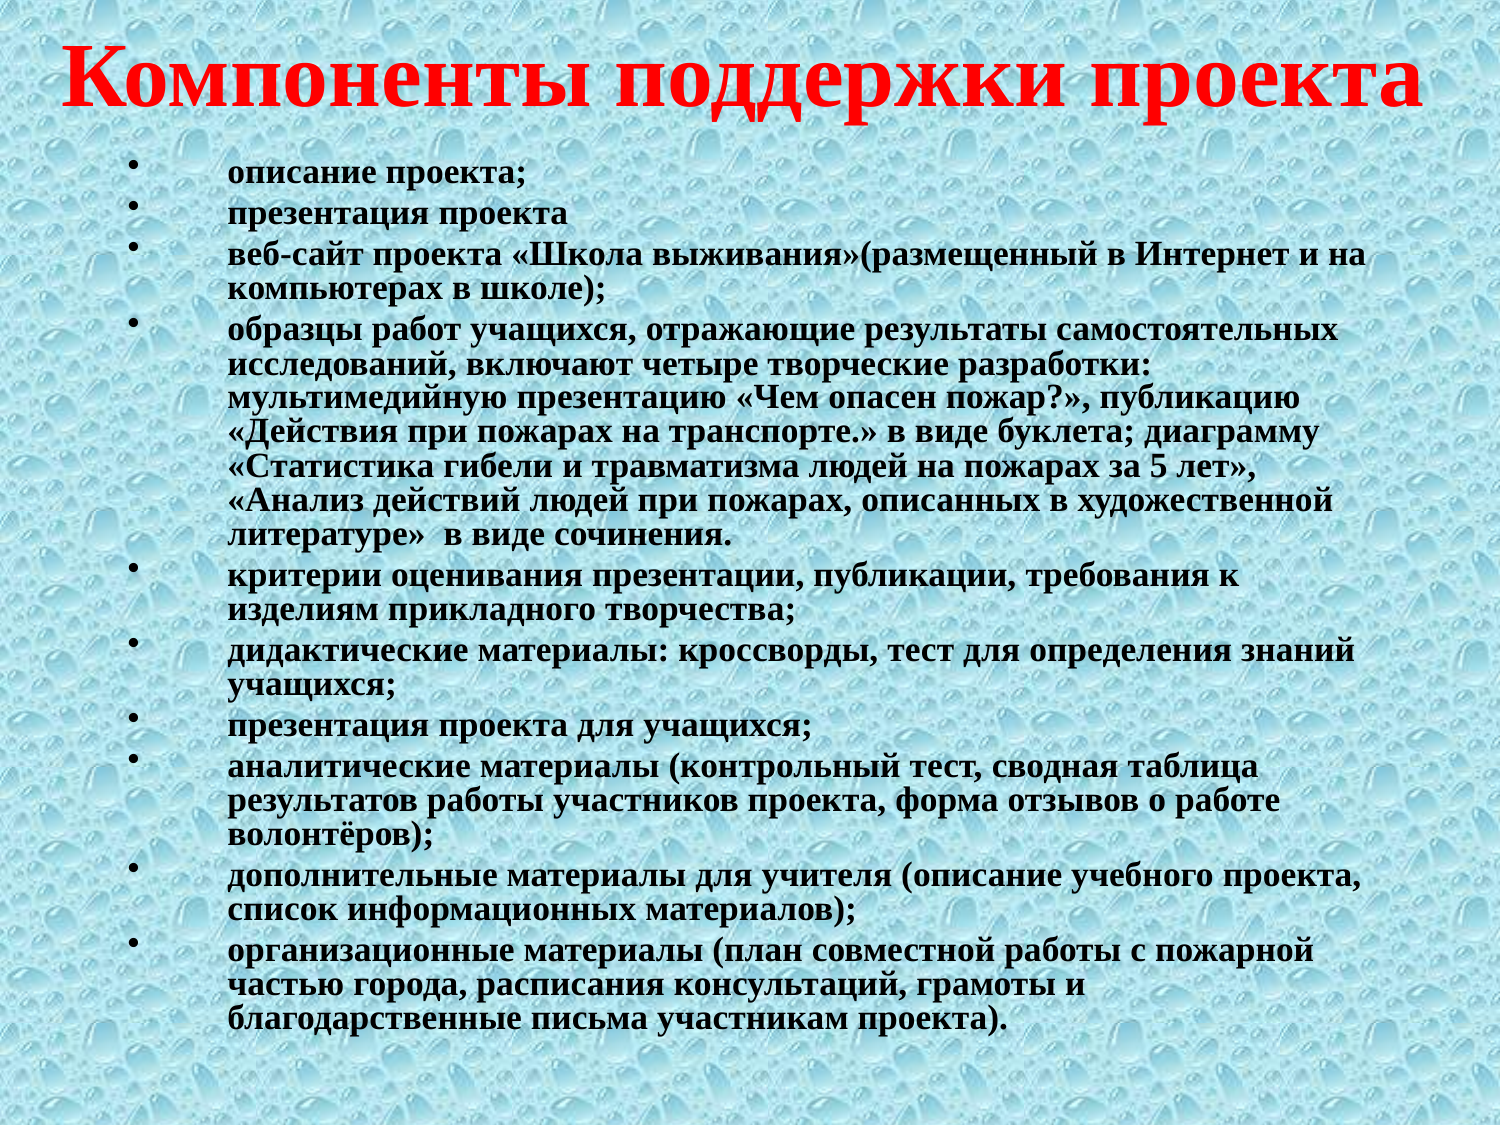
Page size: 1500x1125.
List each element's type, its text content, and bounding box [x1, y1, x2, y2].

title Компоненты поддержки проекта [40, 0, 1448, 139]
list описание проекта; презентация проекта веб-сайт проекта «Школа выживания»(размещенный в Интернет и на компьютерах в школе); образцы работ учащихся, отражающие результаты самостоятельных исследований, включают четыре творческие разработки: мультимедийную презентацию «Чем опасен пожар?», публикацию «Действия при пожарах на транспорте.» в виде буклета; диаграмму «Статистика гибели и травматизма людей на пожарах за 5 лет», «Анализ действий людей при пожарах, описанных в художественной литературе» в виде сочинения. критерии оценивания презентации, публикации, требования к изделиям прикладного творчества; дидактические материалы: кроссворды, тест для определения знаний учащихся; презентация проекта для учащихся; аналитические материалы (контрольный тест, сводная таблица результатов работы участников проекта, форма отзывов о работе волонтёров); дополнительные материалы для учителя (описание учебного проекта, список информационных материалов); организационные материалы (план совместной работы с пожарной частью города, расписания консультаций, грамоты и благодарственные письма участникам проекта). [112, 148, 1388, 1071]
picture [0, 0, 1500, 1125]
